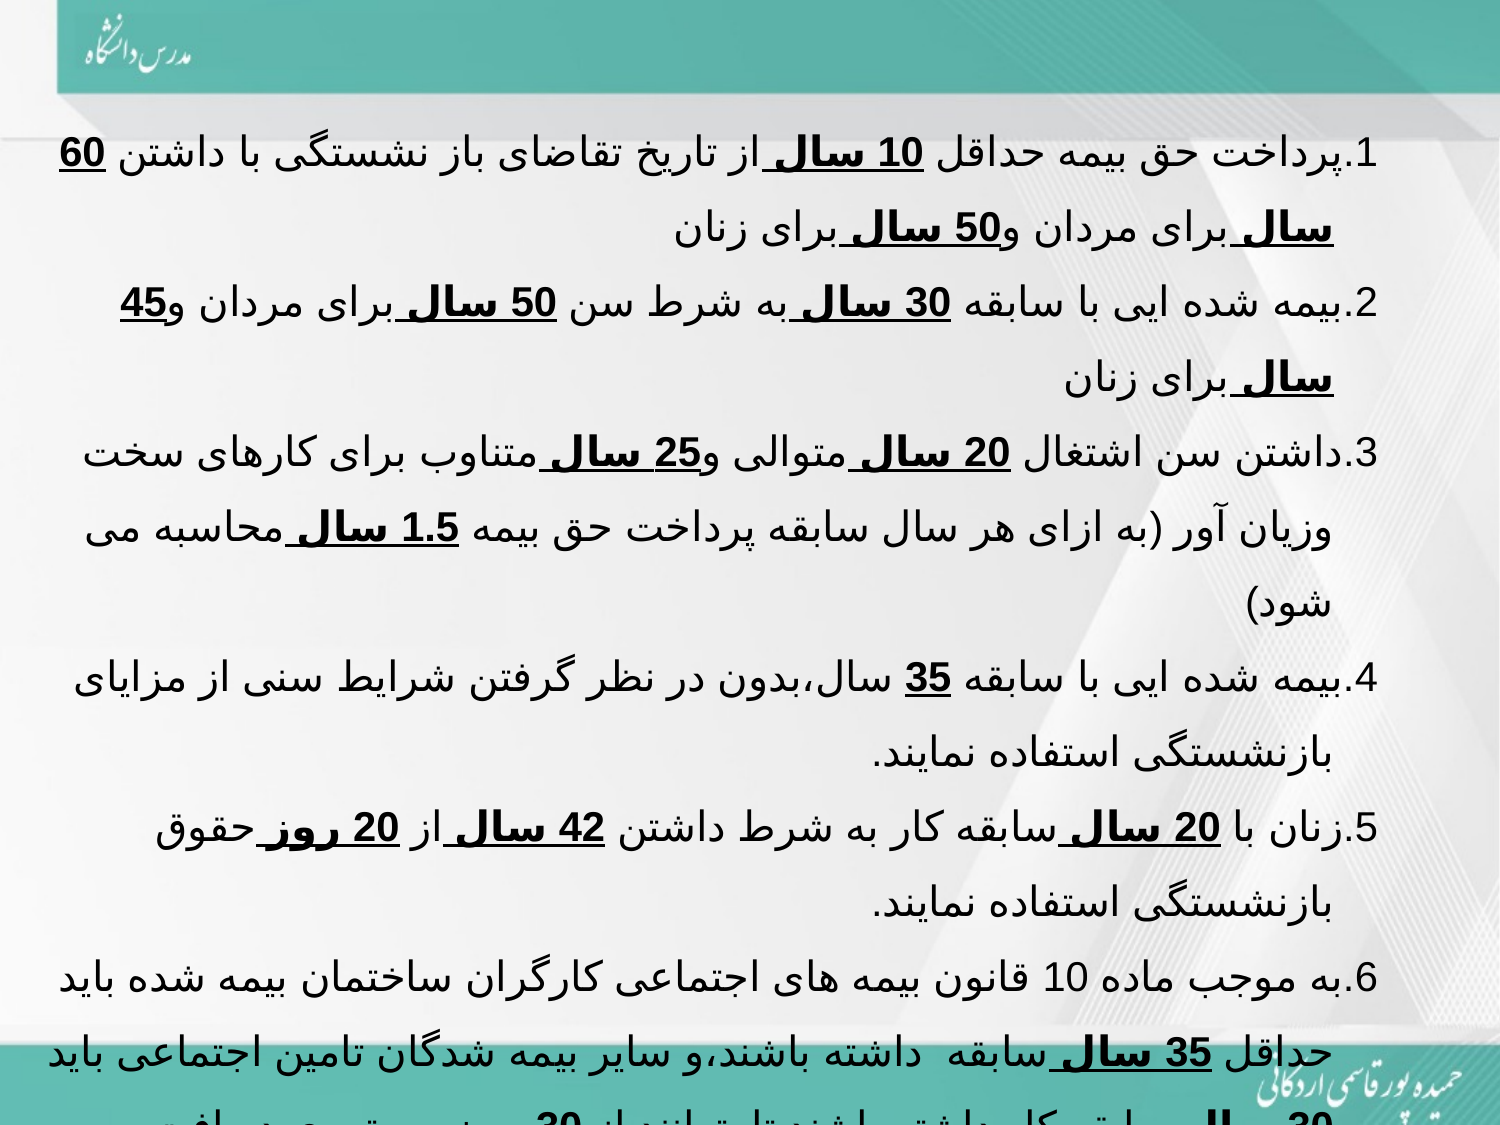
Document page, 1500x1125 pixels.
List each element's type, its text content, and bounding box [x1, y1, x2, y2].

picture [0, 0, 1500, 1125]
text_box 1.پرداخت حق بیمه حداقل 10 سال از تاریخ تقاضای باز نشستگی با داشتن 60 سال برای مردان و50 سال برای زنان 2.بیمه شده ایی با سابقه 30 سال به شرط سن 50 سال برای مردان و45 سال برای زنان 3.داشتن سن اشتغال 20 سال متوالی و25 سال متناوب برای کارهای سخت وزیان آور (به ازای هر سال سابقه پرداخت حق بیمه 1.5 سال محاسبه می شود) 4.بیمه شده ایی با سابقه 35 سال،بدون در نظر گرفتن شرایط سنی از مزایای بازنشستگی استفاده نمایند. 5.زنان با 20 سال سابقه کار به شرط داشتن 42 سال از 20 روز حقوق بازنشستگی استفاده نمایند. 6.به موجب ماده 10 قانون بیمه های اجتماعی کارگران ساختمان بیمه شده باید حداقل 35 سال سابقه داشته باشند،و سایر بیمه شدگان تامین اجتماعی باید 30 سال سابقه کار داشته باشند تا بتوانند از 30 روز مستمری دریافت نمایند. [25, 42, 1467, 1125]
